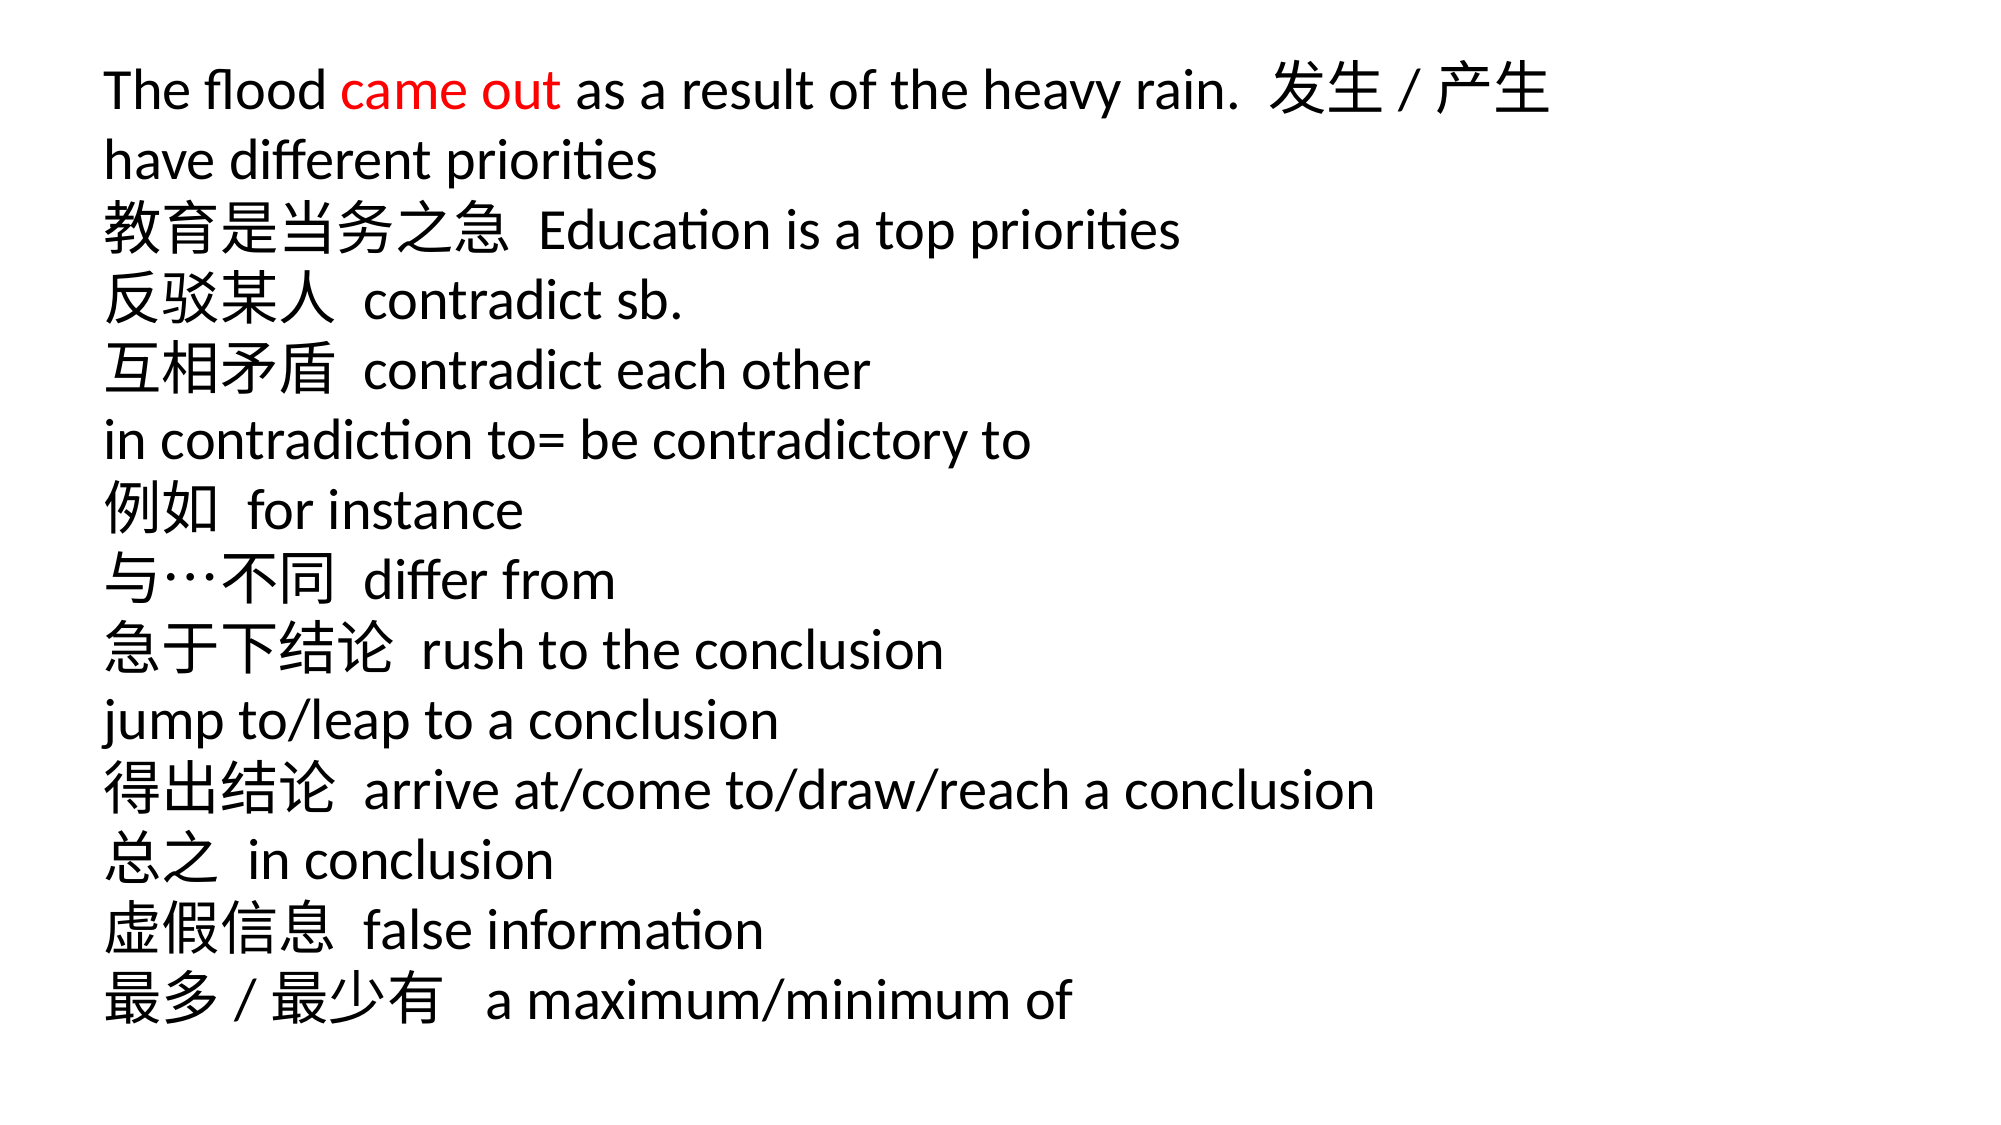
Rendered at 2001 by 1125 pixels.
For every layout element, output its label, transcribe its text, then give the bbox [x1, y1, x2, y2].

text_box The flood came out as a result of the heavy rain. 发生/产生 have different priorities 教育是当务之急 Education is a top priorities 反驳某人 contradict sb. 互相矛盾 contradict each other in contradiction to= be contradictory to 例如 for instance 与…不同 differ from 急于下结论 rush to the conclusion jump to/leap to a conclusion 得出结论 arrive at/come to/draw/reach a conclusion 总之 in conclusion 虚假信息 false information 最多/最少有 a maximum/minimum of [88, 43, 1702, 1039]
